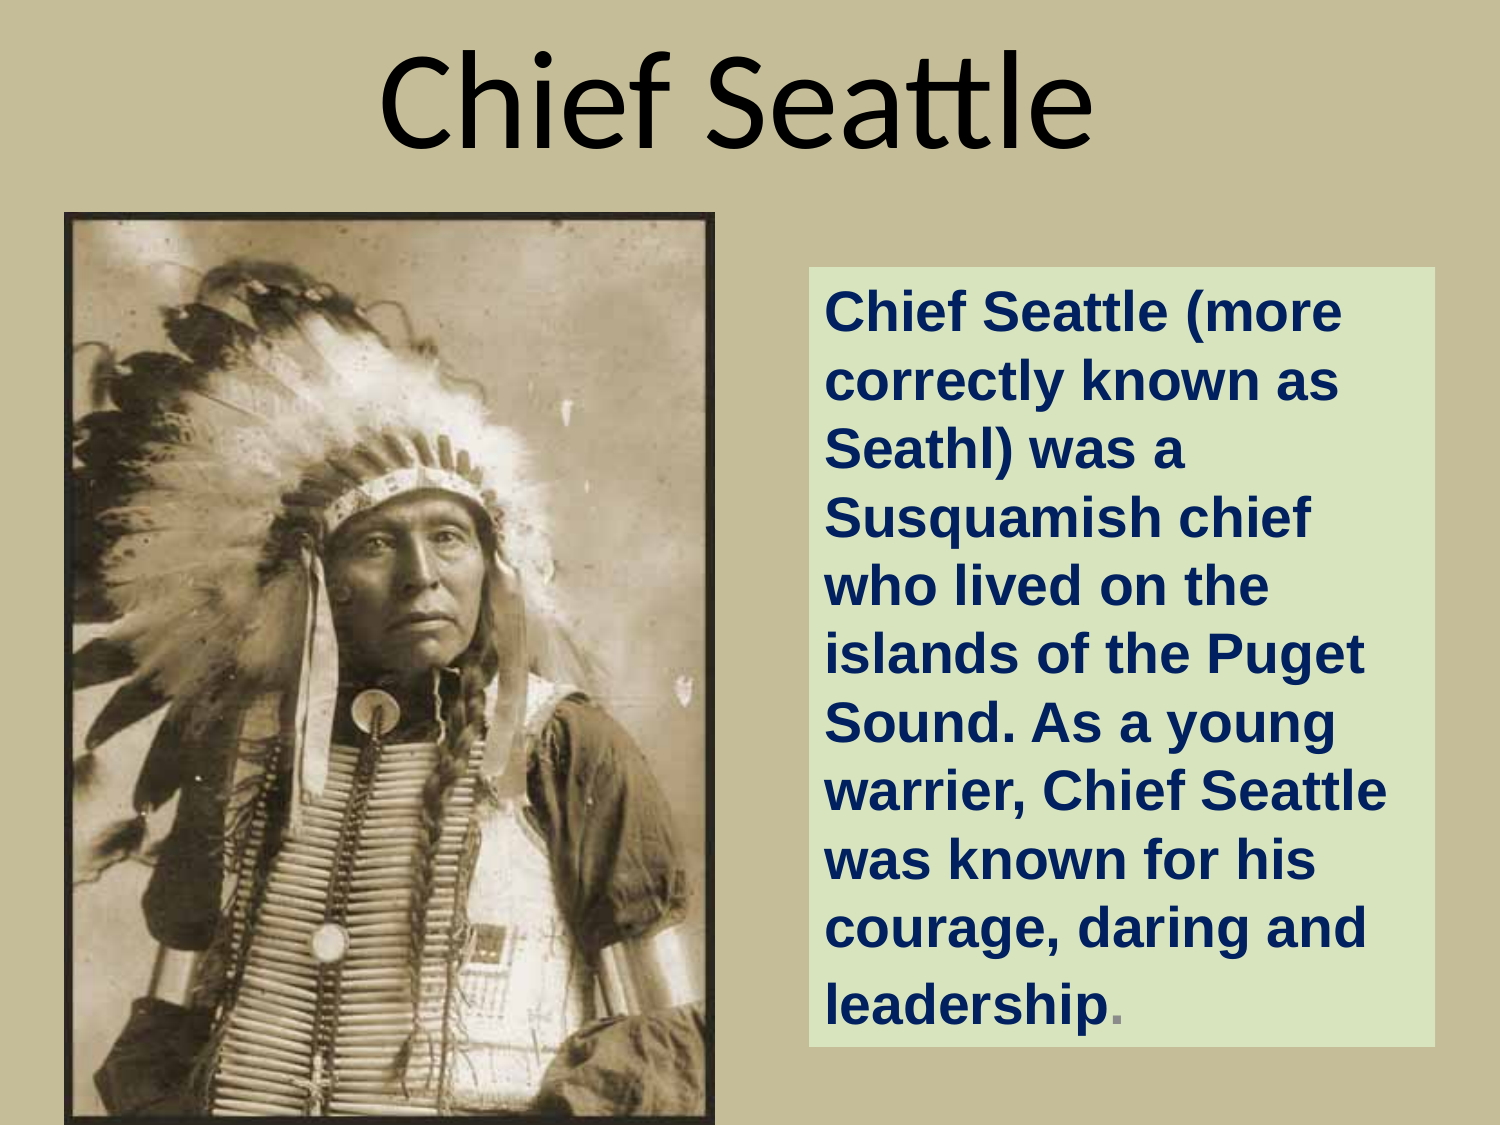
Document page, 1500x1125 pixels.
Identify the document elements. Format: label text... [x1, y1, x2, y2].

title Chief Seattle [100, 0, 1376, 185]
subtitle Chief Seattle (more correctly known as Seathl) was a Susquamish chief who lived on the islands of the Puget Sound. As a young warrier, Chief Seattle was known for his courage, daring and leadership. [809, 267, 1436, 1047]
picture [64, 212, 715, 1125]
